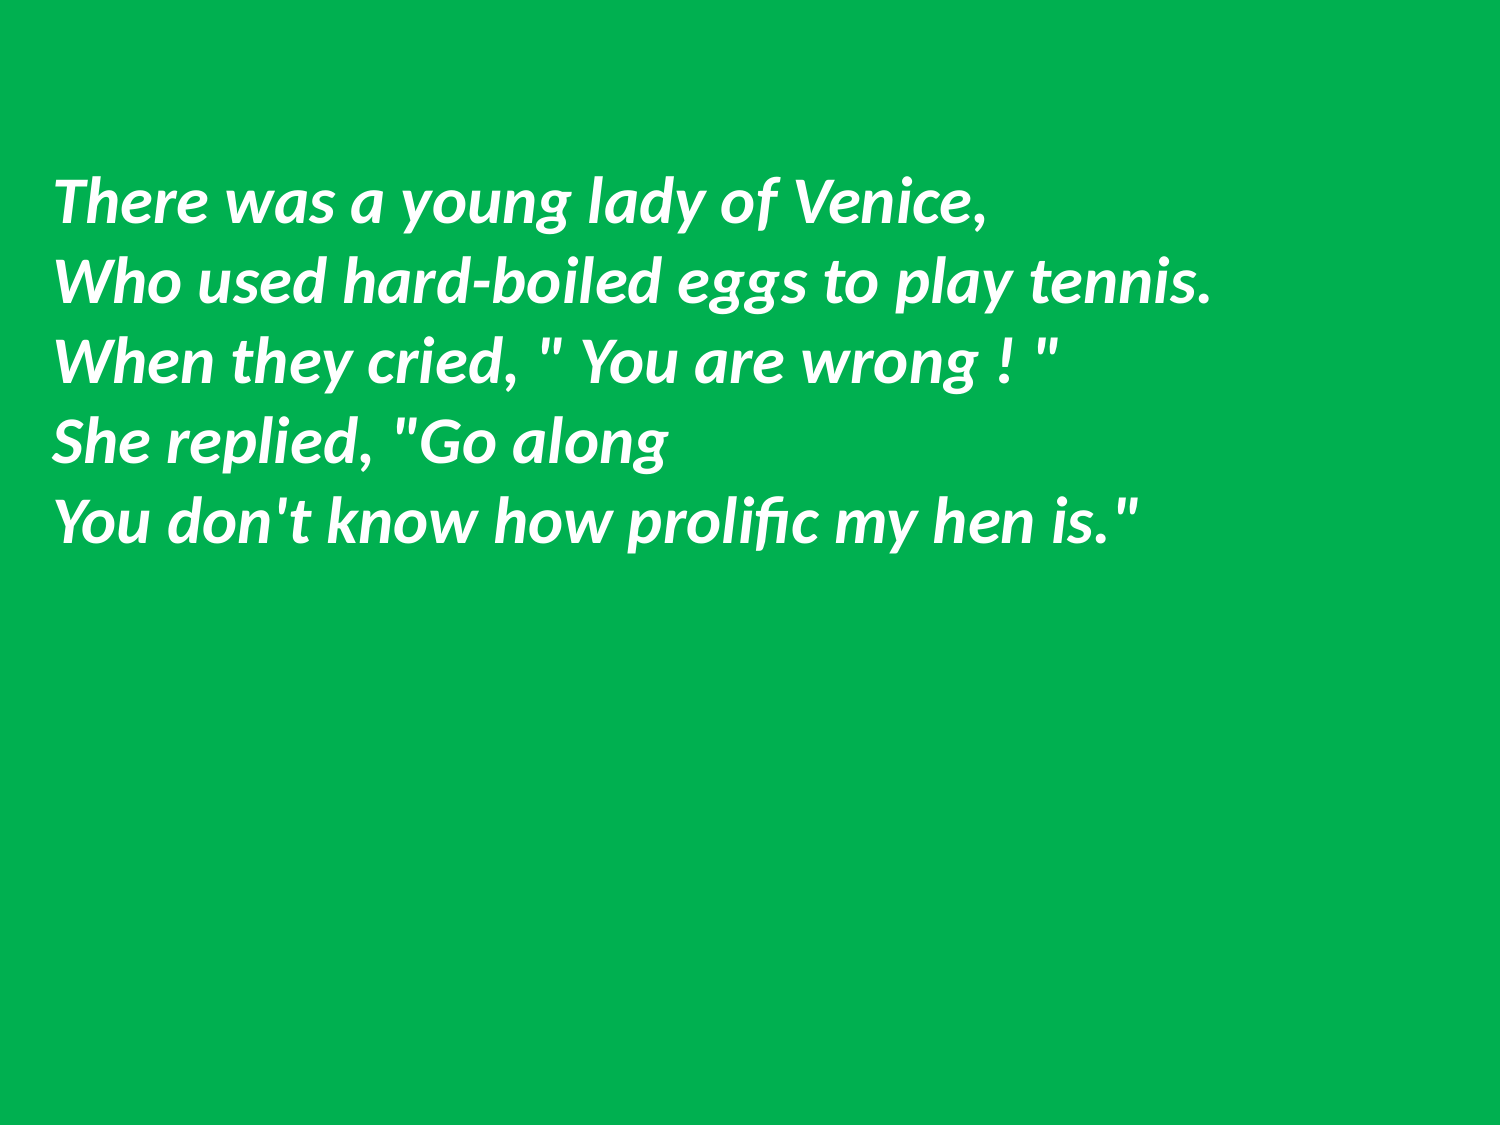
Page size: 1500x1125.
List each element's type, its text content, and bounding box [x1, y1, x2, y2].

text_box There was a young lady of Venice, Who used hard-boiled eggs to play tennis. When they cried, " You are wrong ! " She replied, "Go along You don't know how prolific my hen is." [37, 149, 1425, 565]
